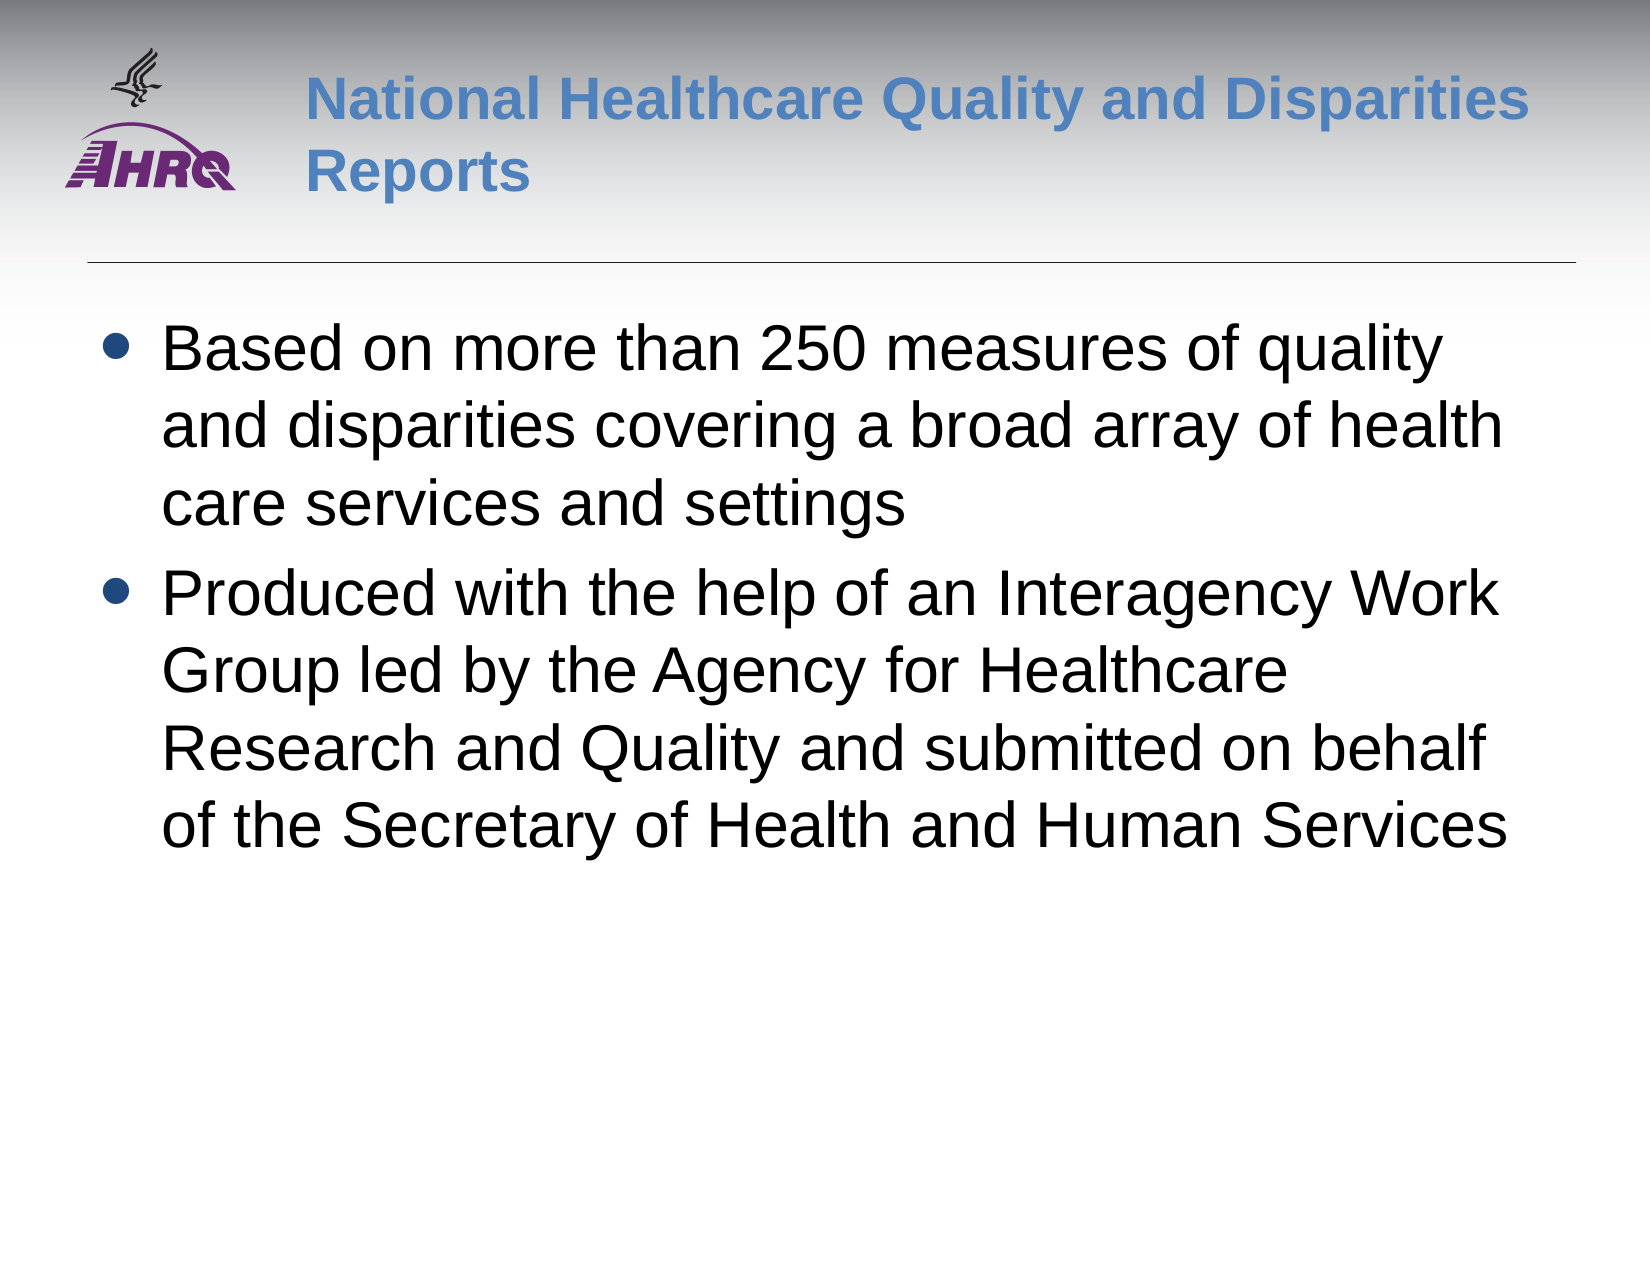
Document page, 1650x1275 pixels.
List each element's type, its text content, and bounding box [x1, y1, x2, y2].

list Based on more than 250 measures of quality and disparities covering a broad array of health care services and settings Produced with the help of an Interagency Work Group led by the Agency for Healthcare Research and Quality and submitted on behalf of the Secretary of Health and Human Services [82, 297, 1568, 1139]
title National Healthcare Quality and Disparities Reports [288, 51, 1568, 213]
picture [0, 0, 1650, 1275]
